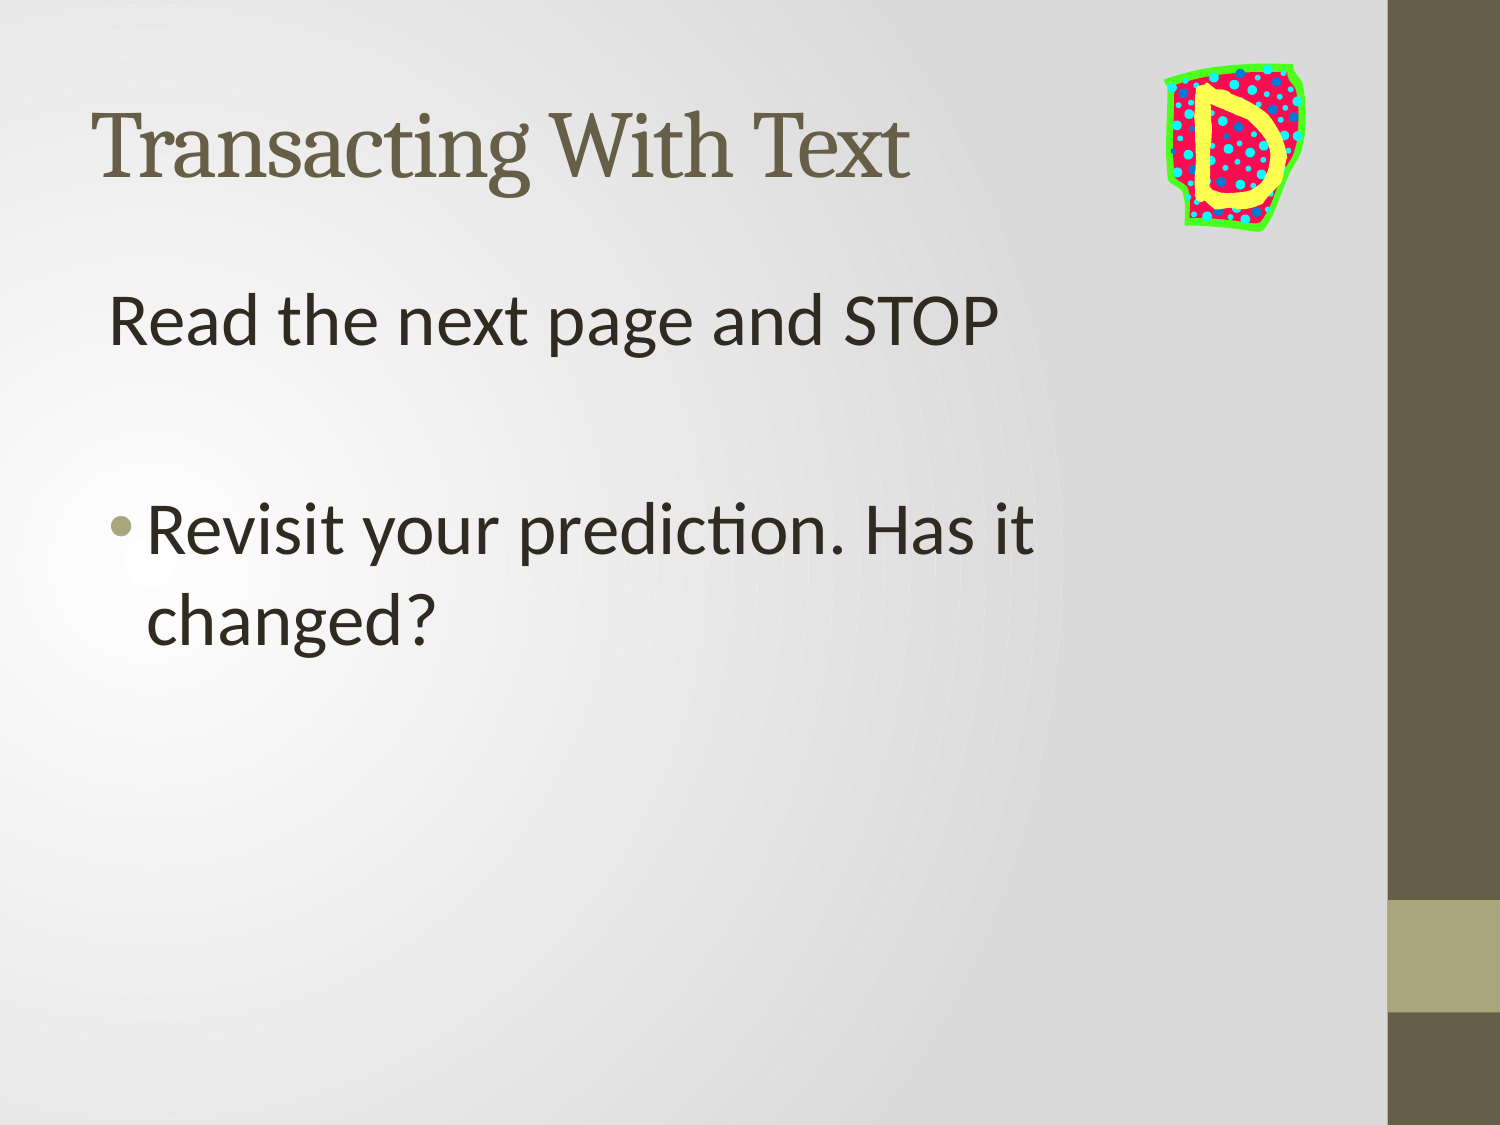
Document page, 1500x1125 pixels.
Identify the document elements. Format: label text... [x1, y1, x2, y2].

list Read the next page and STOP Revisit your prediction. Has it changed? [75, 262, 1325, 1050]
picture [1161, 61, 1308, 235]
title Transacting With Text [75, 45, 1325, 233]
